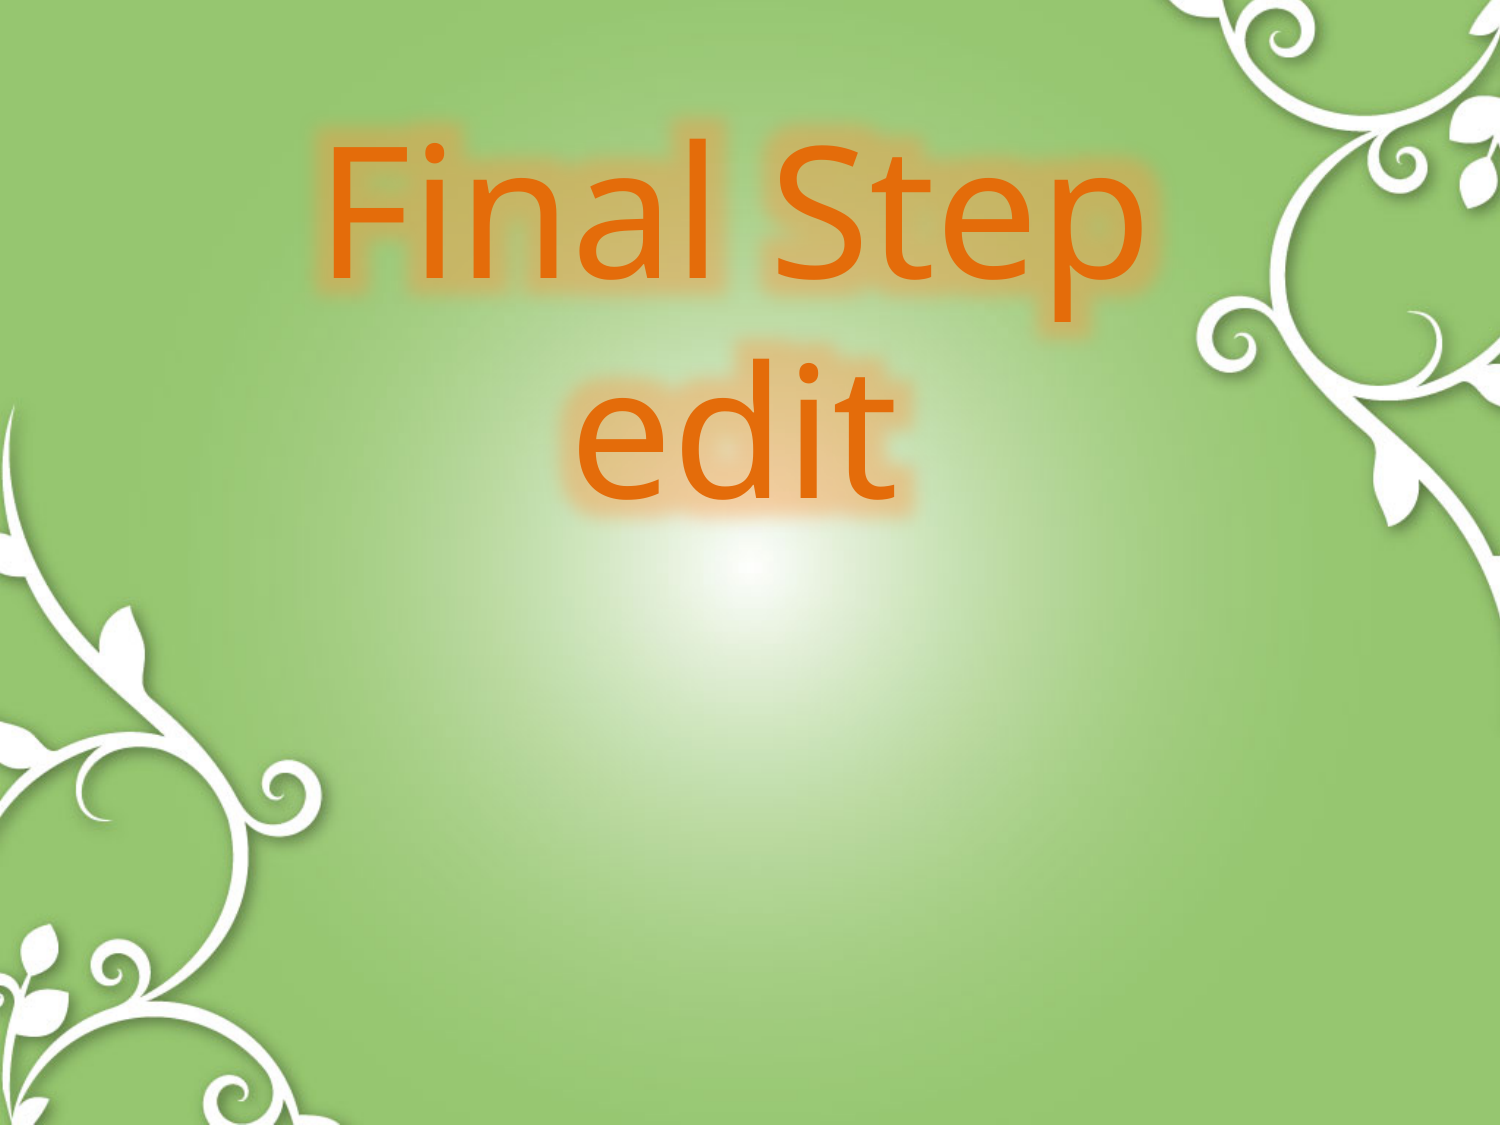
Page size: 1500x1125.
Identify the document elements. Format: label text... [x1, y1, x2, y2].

text_box Final Step edit [127, 87, 1341, 693]
picture [0, 0, 1500, 1125]
